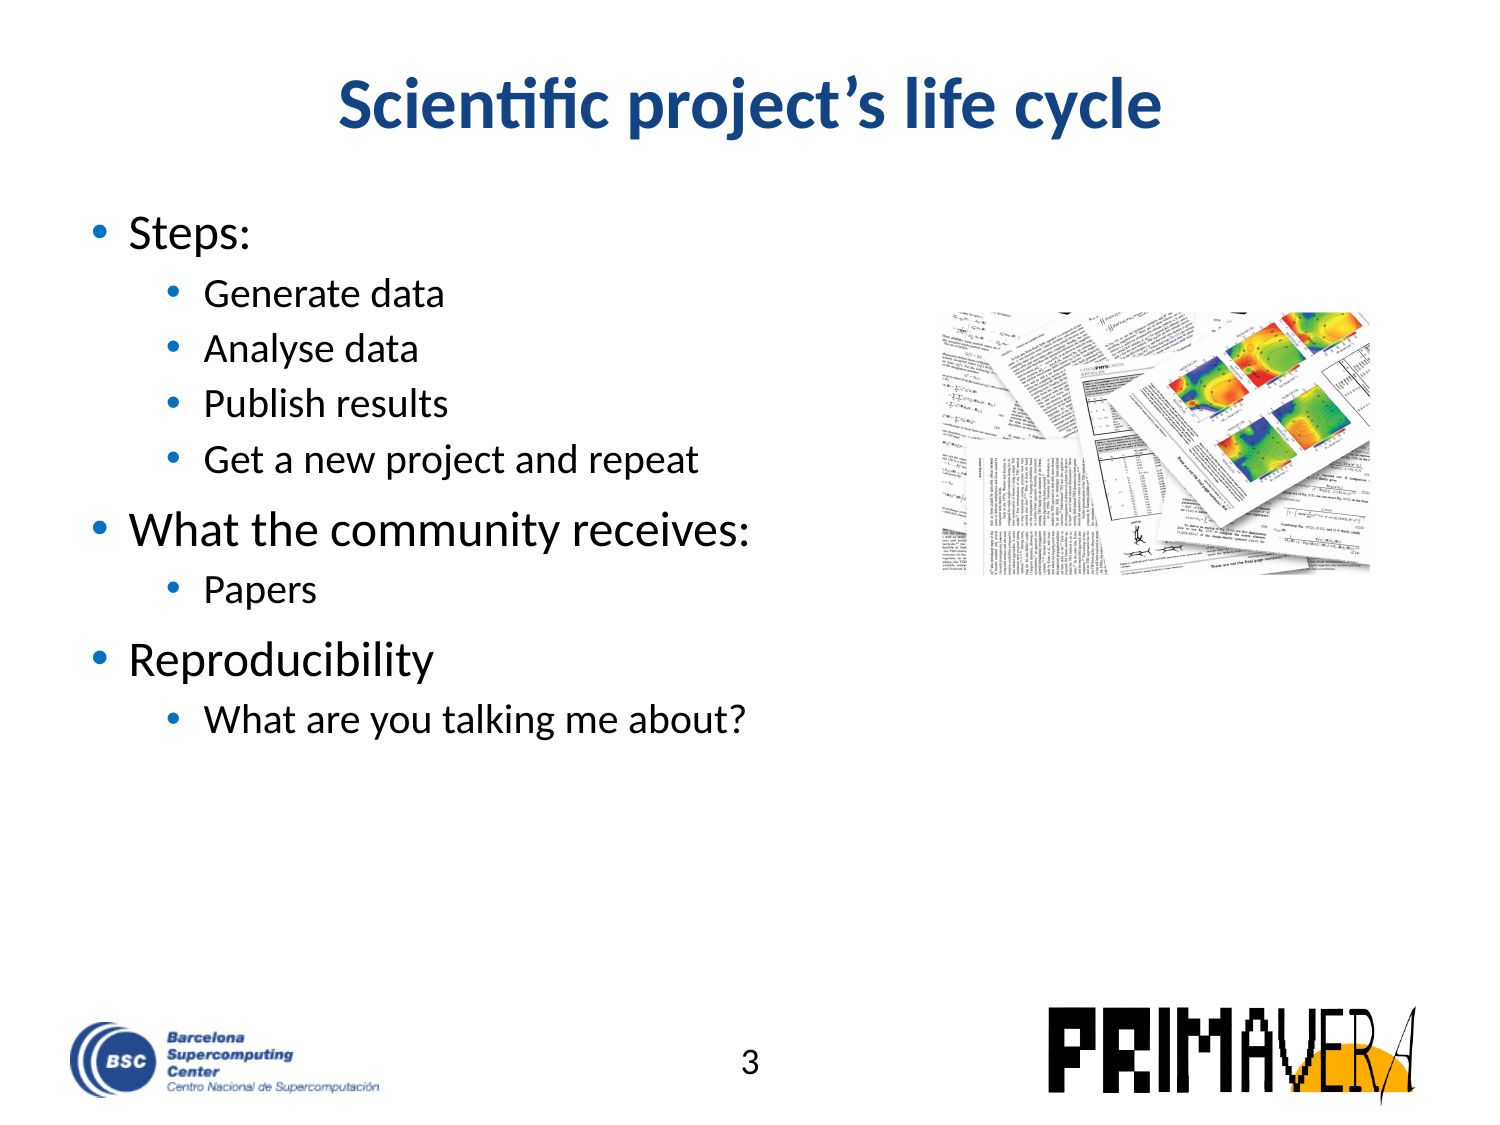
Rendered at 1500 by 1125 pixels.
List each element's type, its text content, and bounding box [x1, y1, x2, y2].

picture [941, 312, 1370, 575]
list Steps: Generate data Analyse data Publish results Get a new project and repeat What the community receives: Papers Reproducibility What are you talking me about? [76, 199, 1427, 993]
title Scientific project’s life cycle [76, 35, 1427, 174]
picture [70, 1022, 379, 1098]
picture [1034, 991, 1430, 1106]
